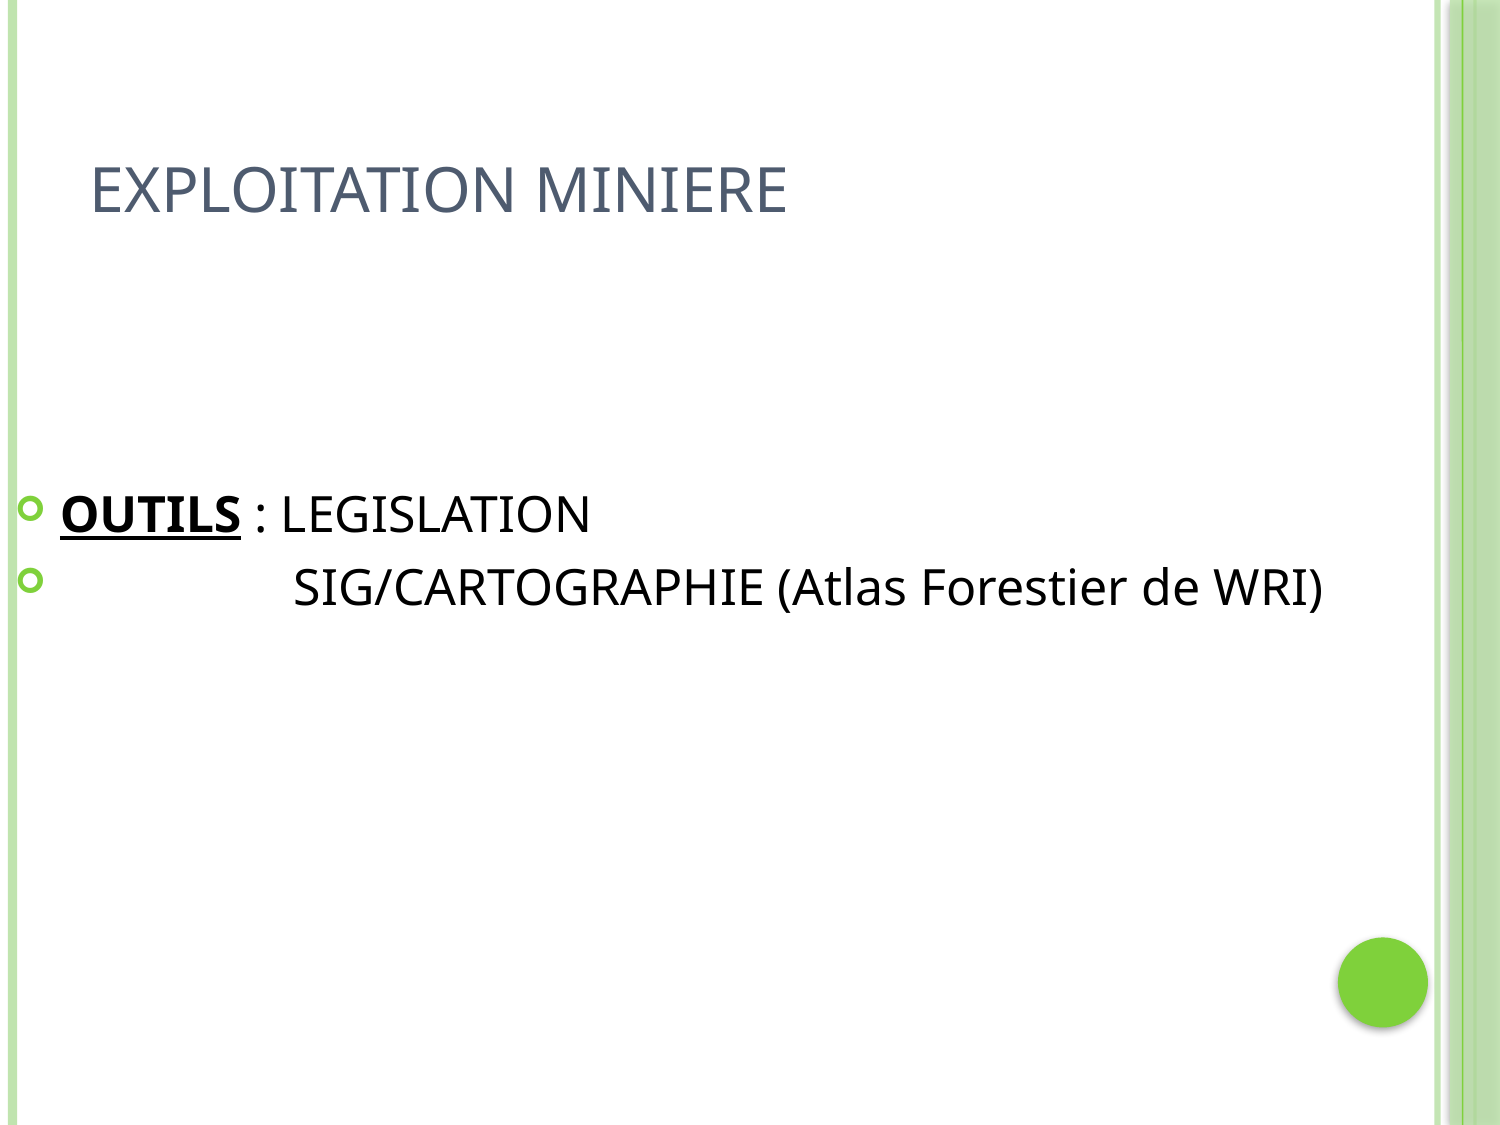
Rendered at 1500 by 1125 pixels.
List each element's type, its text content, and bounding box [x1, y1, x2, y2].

title EXPLOITATION MINIERE [75, 45, 1300, 233]
list OUTILS : LEGISLATION SIG/CARTOGRAPHIE (Atlas Forestier de WRI) [0, 257, 1465, 1062]
